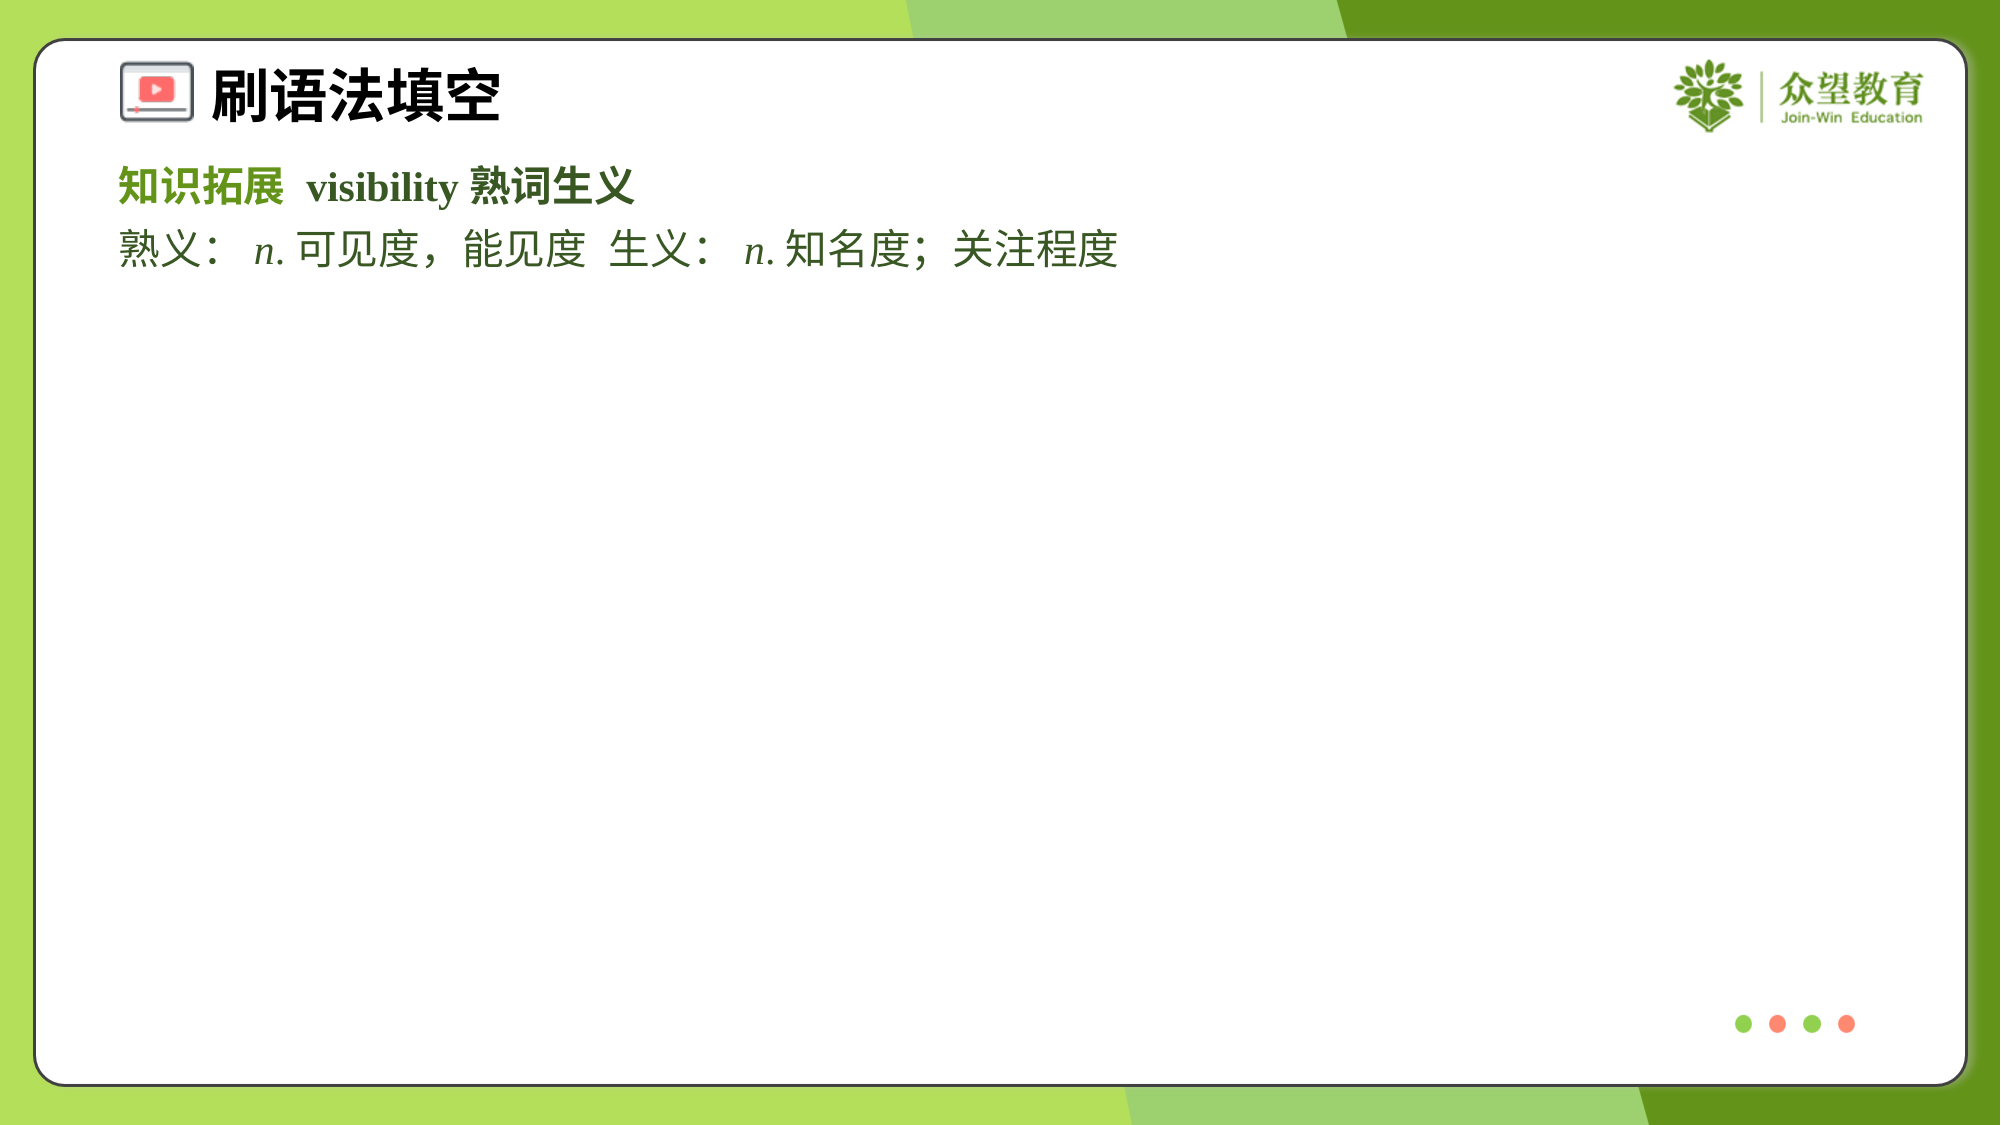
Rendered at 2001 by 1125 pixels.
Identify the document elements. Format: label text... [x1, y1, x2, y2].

text_box 知识拓展 visibility熟词生义 熟义：n.可见度，能见度 生义：n.知名度；关注程度 [118, 147, 1883, 268]
picture [0, 0, 2000, 1125]
